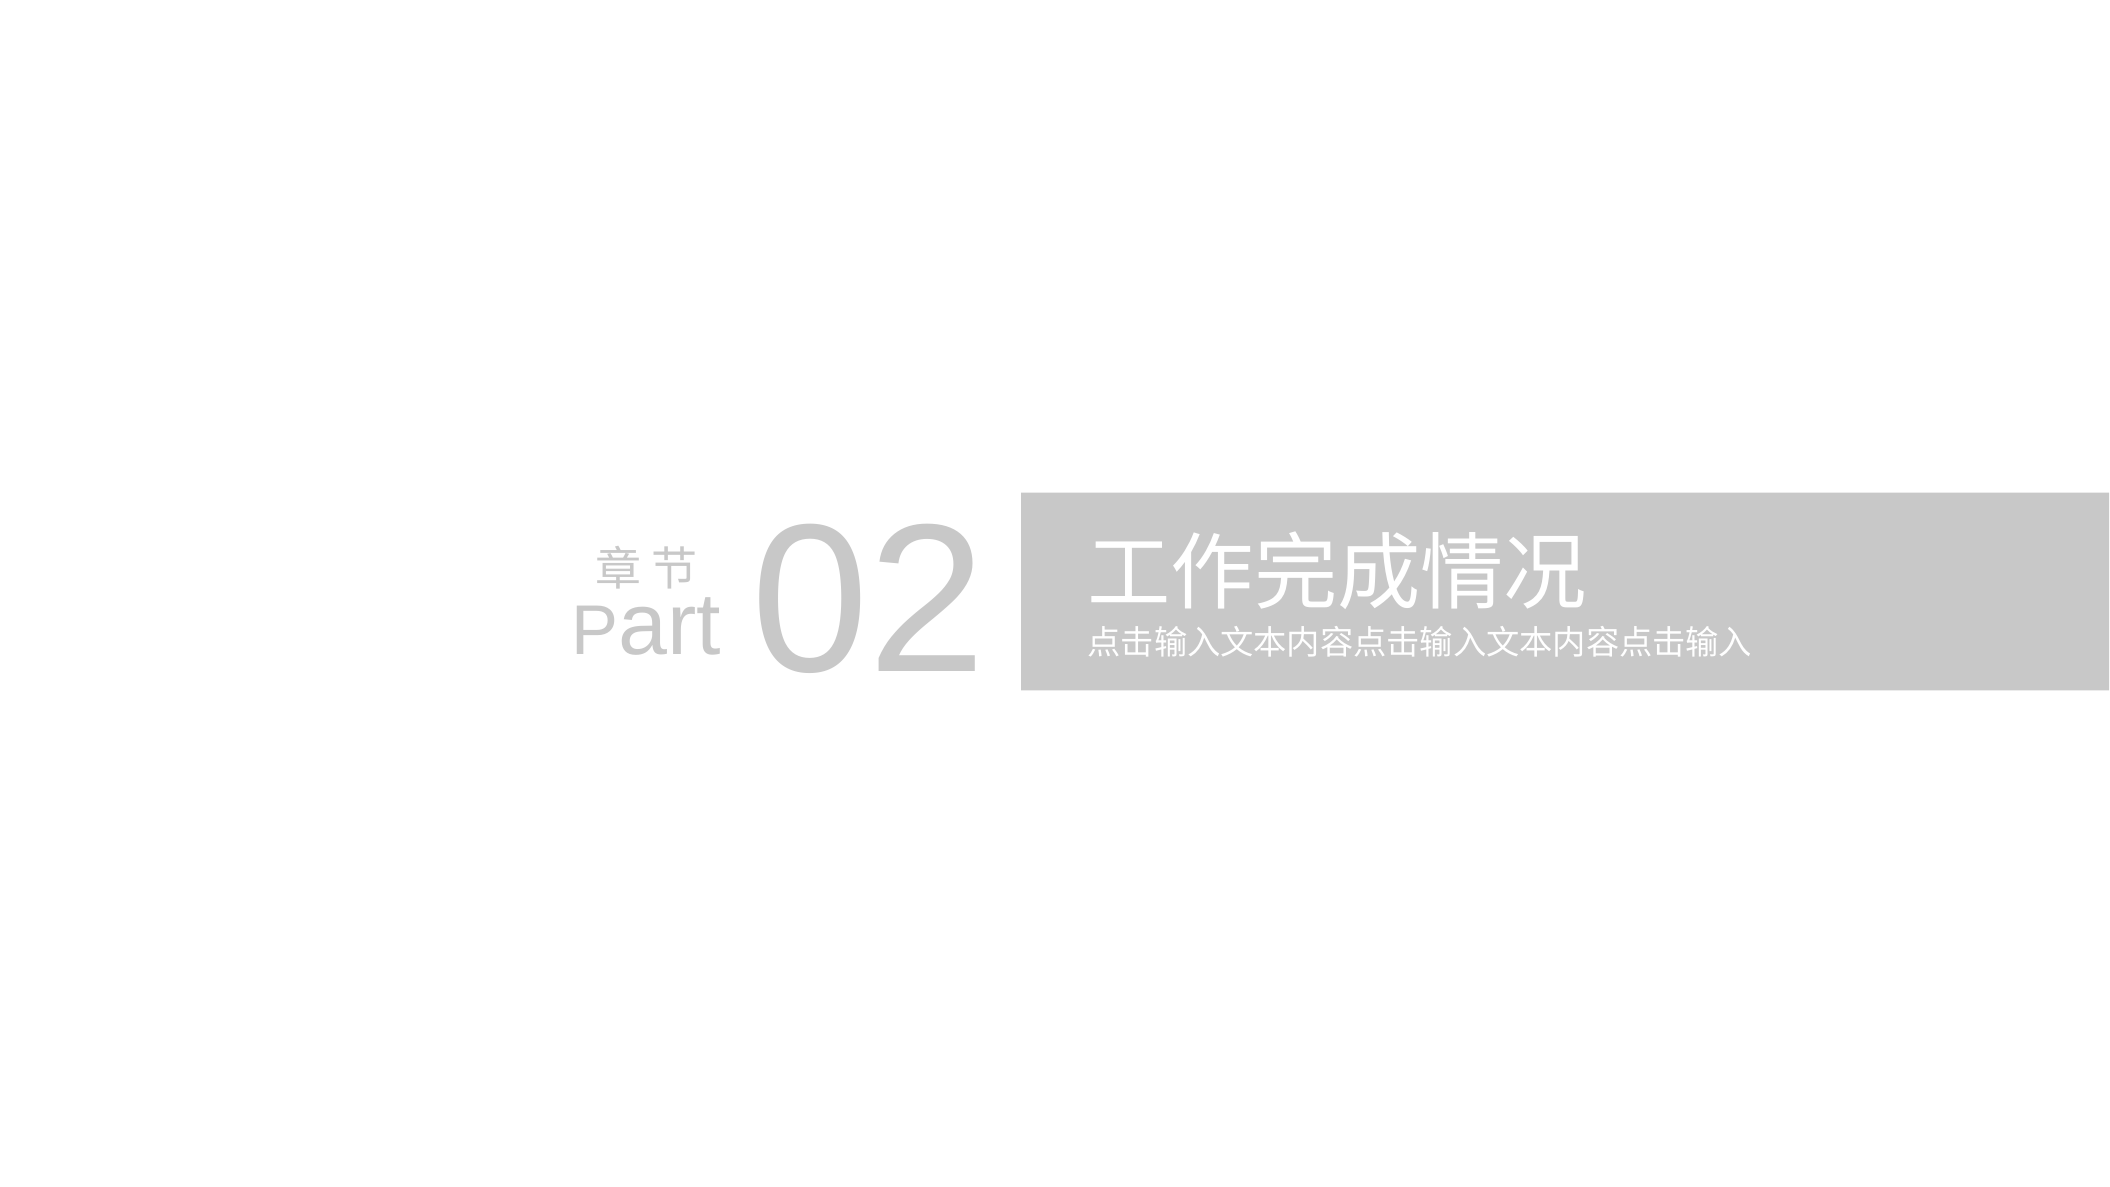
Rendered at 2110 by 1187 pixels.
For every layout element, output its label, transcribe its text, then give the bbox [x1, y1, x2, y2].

text_box 02 [751, 460, 986, 714]
text_box [1021, 492, 2110, 691]
text_box Part [571, 566, 722, 673]
text_box 点击输入文本内容点击输入文本内容点击输入 [1087, 625, 1787, 662]
text_box 工作完成情况 [1087, 530, 1787, 621]
text_box 章 节 [595, 539, 698, 595]
